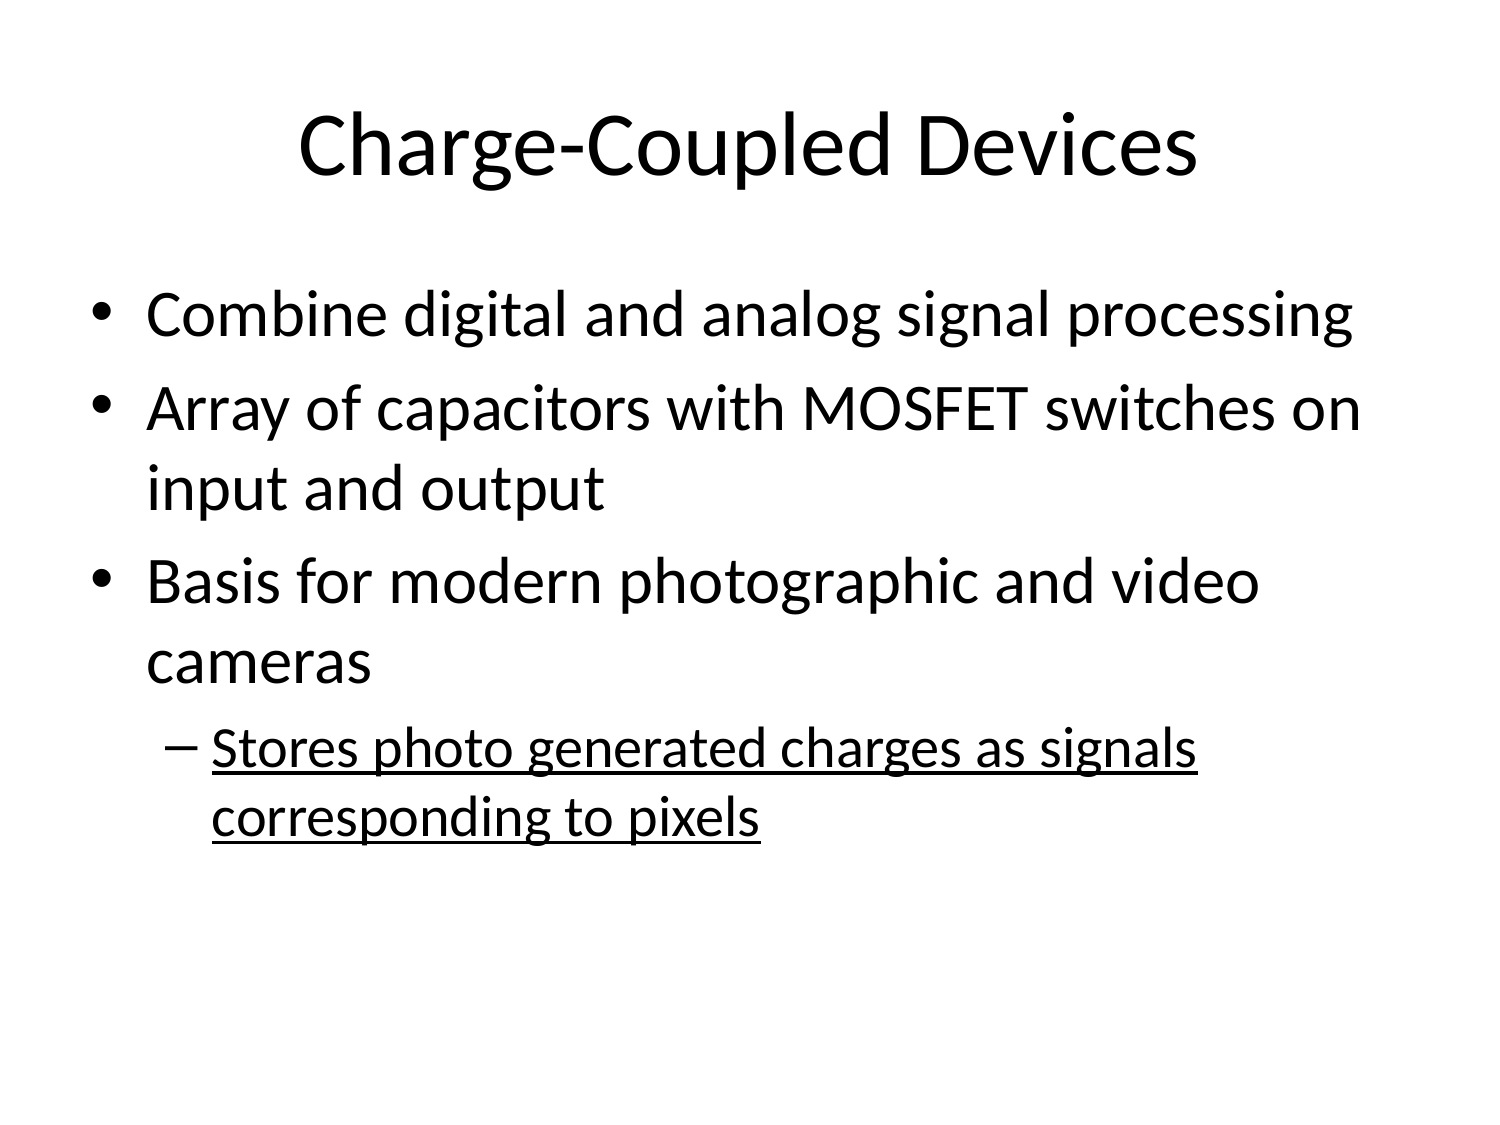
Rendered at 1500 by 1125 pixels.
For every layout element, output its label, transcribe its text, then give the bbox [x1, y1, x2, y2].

title Charge-Coupled Devices [75, 45, 1425, 233]
list Combine digital and analog signal processing Array of capacitors with MOSFET switches on input and output Basis for modern photographic and video cameras Stores photo generated charges as signals corresponding to pixels [75, 262, 1425, 1005]
